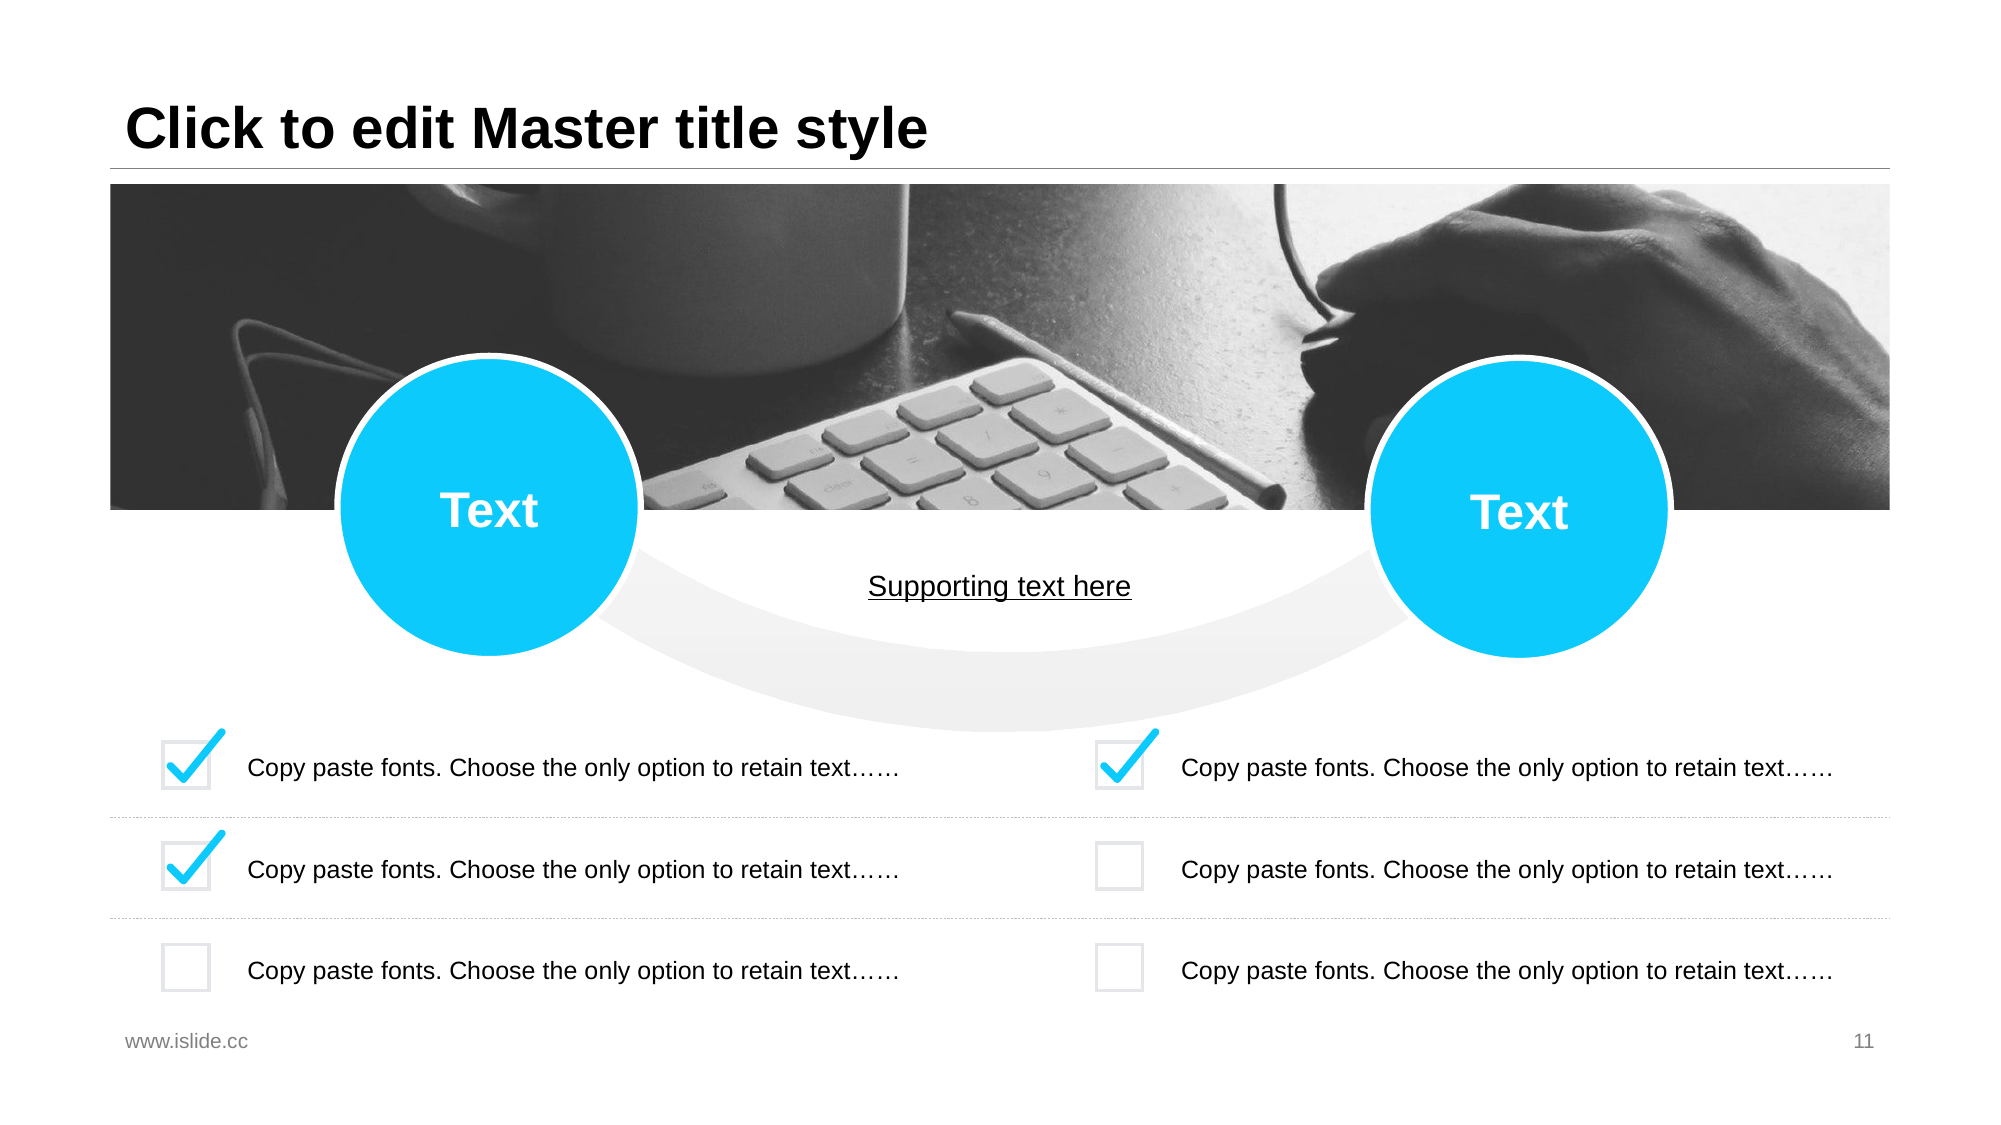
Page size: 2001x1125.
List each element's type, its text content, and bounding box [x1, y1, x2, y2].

footer www.islide.cc [109, 1023, 790, 1058]
slide_number 11 [1412, 1023, 1890, 1058]
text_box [110, 0, 1890, 1009]
